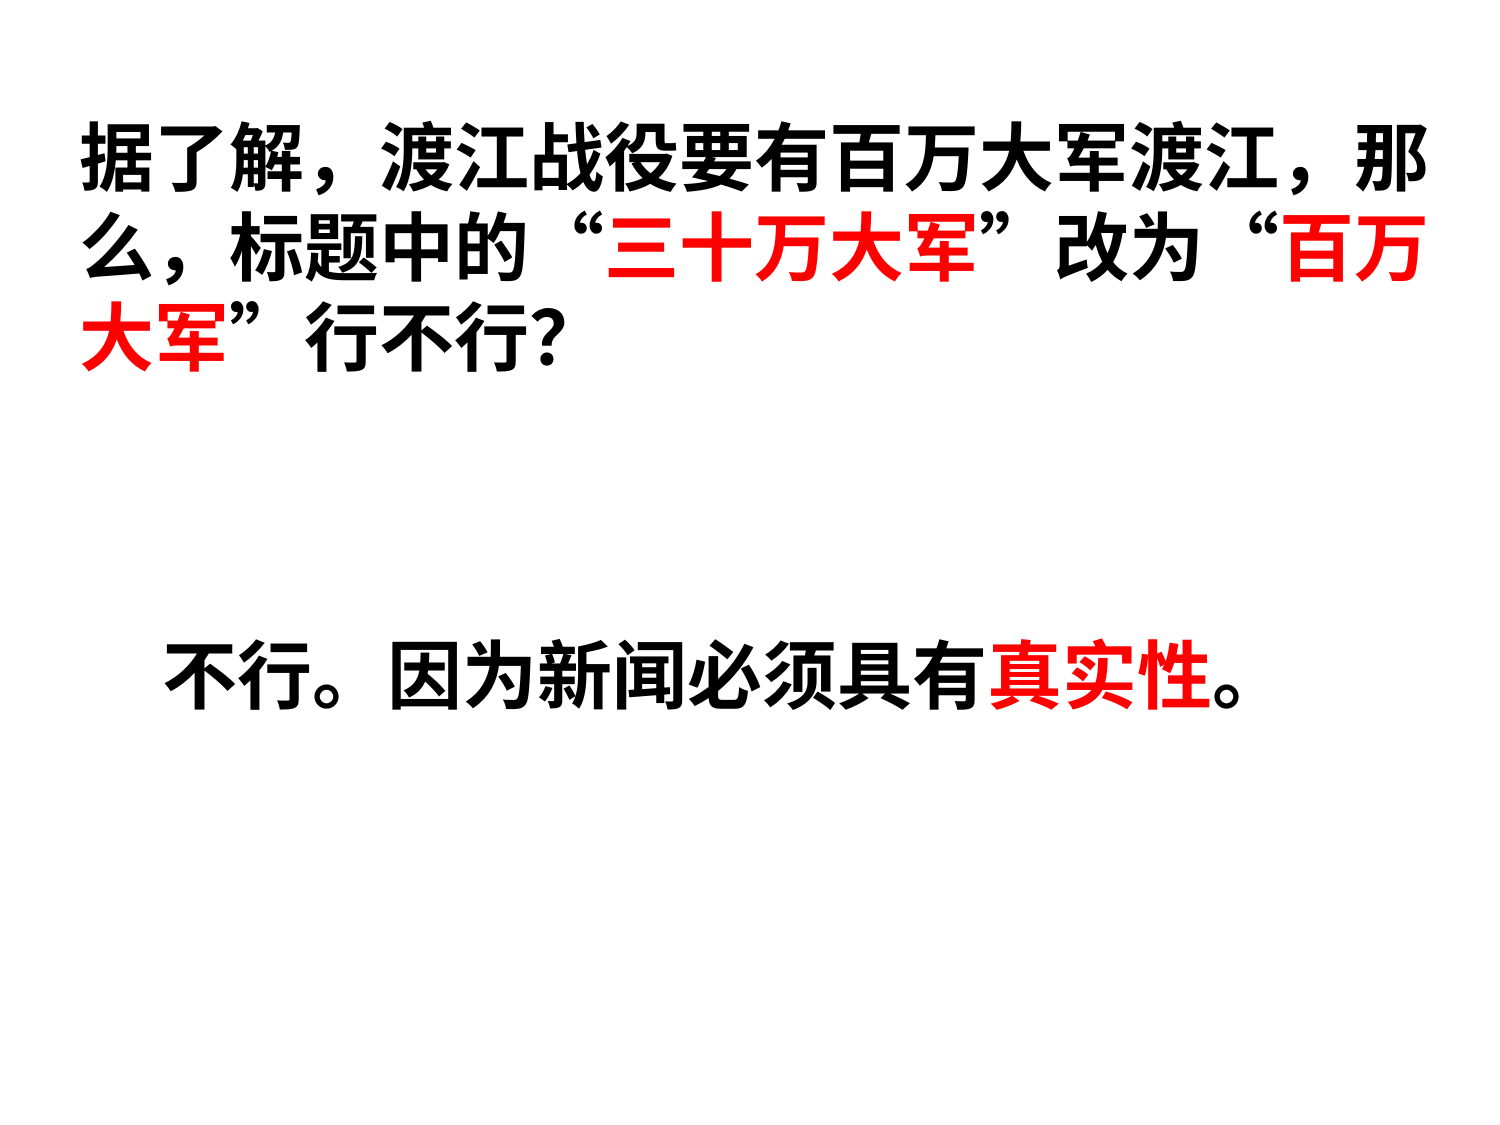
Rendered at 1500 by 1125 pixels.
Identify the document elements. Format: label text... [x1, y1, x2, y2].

text_box 据了解，渡江战役要有百万大军渡江，那么，标题中的“三十万大军”改为“百万大军”行不行？ [64, 103, 1471, 388]
text_box 不行。因为新闻必须具有真实性。 [147, 621, 1303, 727]
